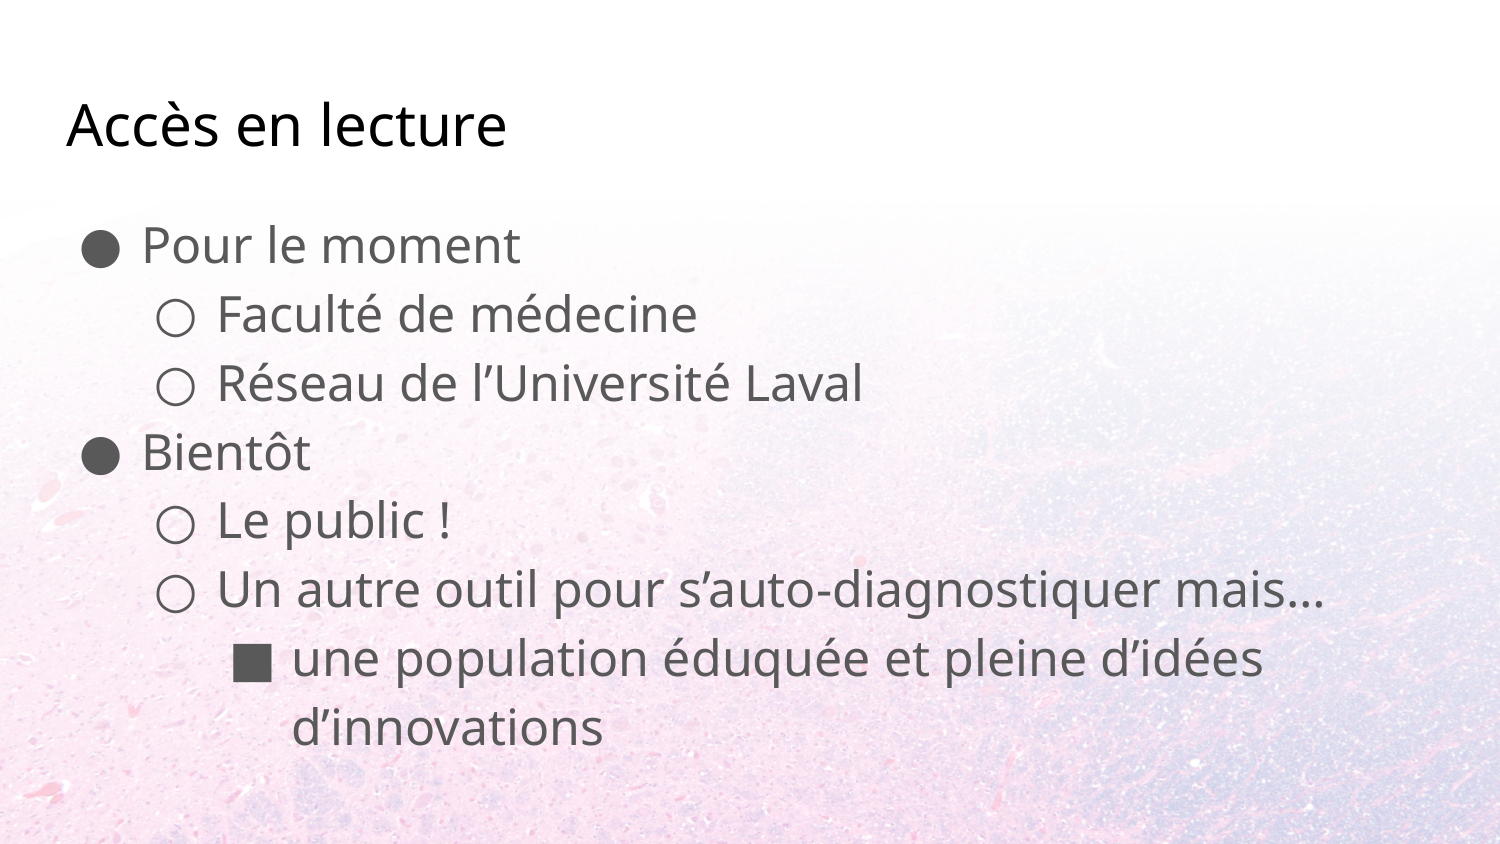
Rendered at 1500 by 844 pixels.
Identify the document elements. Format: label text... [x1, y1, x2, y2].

list Pour le moment Faculté de médecine Réseau de l’Université Laval Bientôt Le public ! Un autre outil pour s’auto-diagnostiquer mais… une population éduquée et pleine d’idées d’innovations [51, 189, 1449, 750]
title Accès en lecture [51, 72, 1449, 167]
picture [0, 0, 1500, 844]
